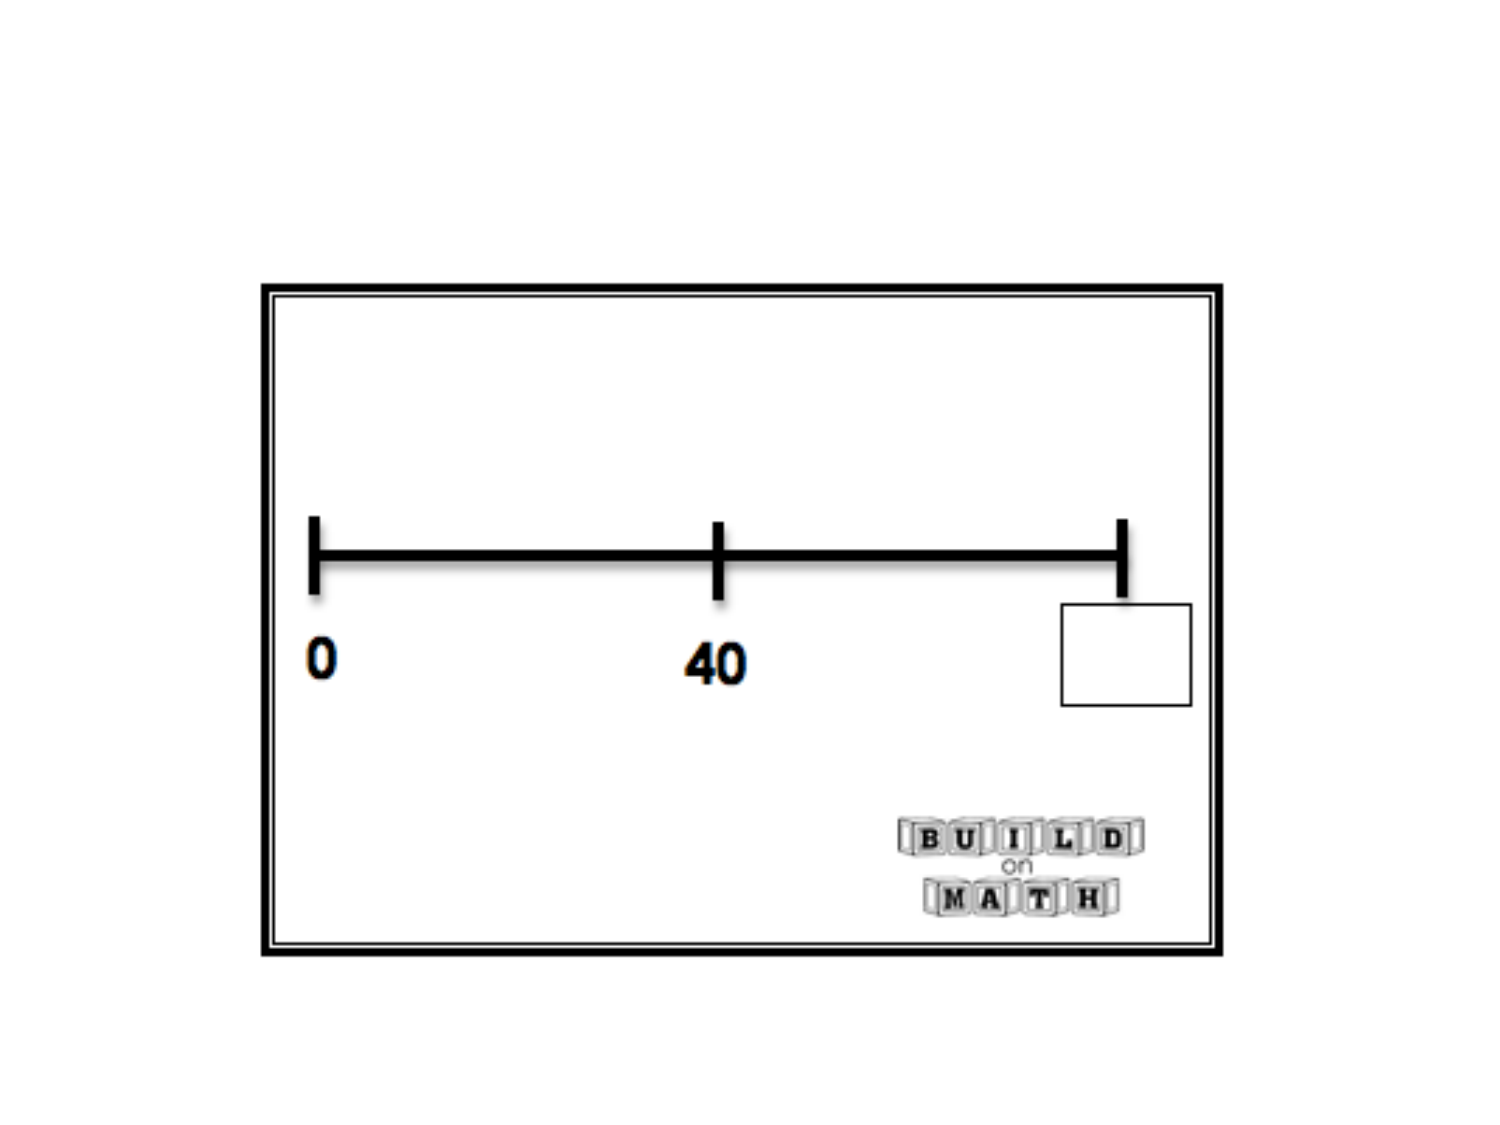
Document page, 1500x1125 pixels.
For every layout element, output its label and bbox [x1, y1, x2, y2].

list [74, 262, 1426, 1006]
